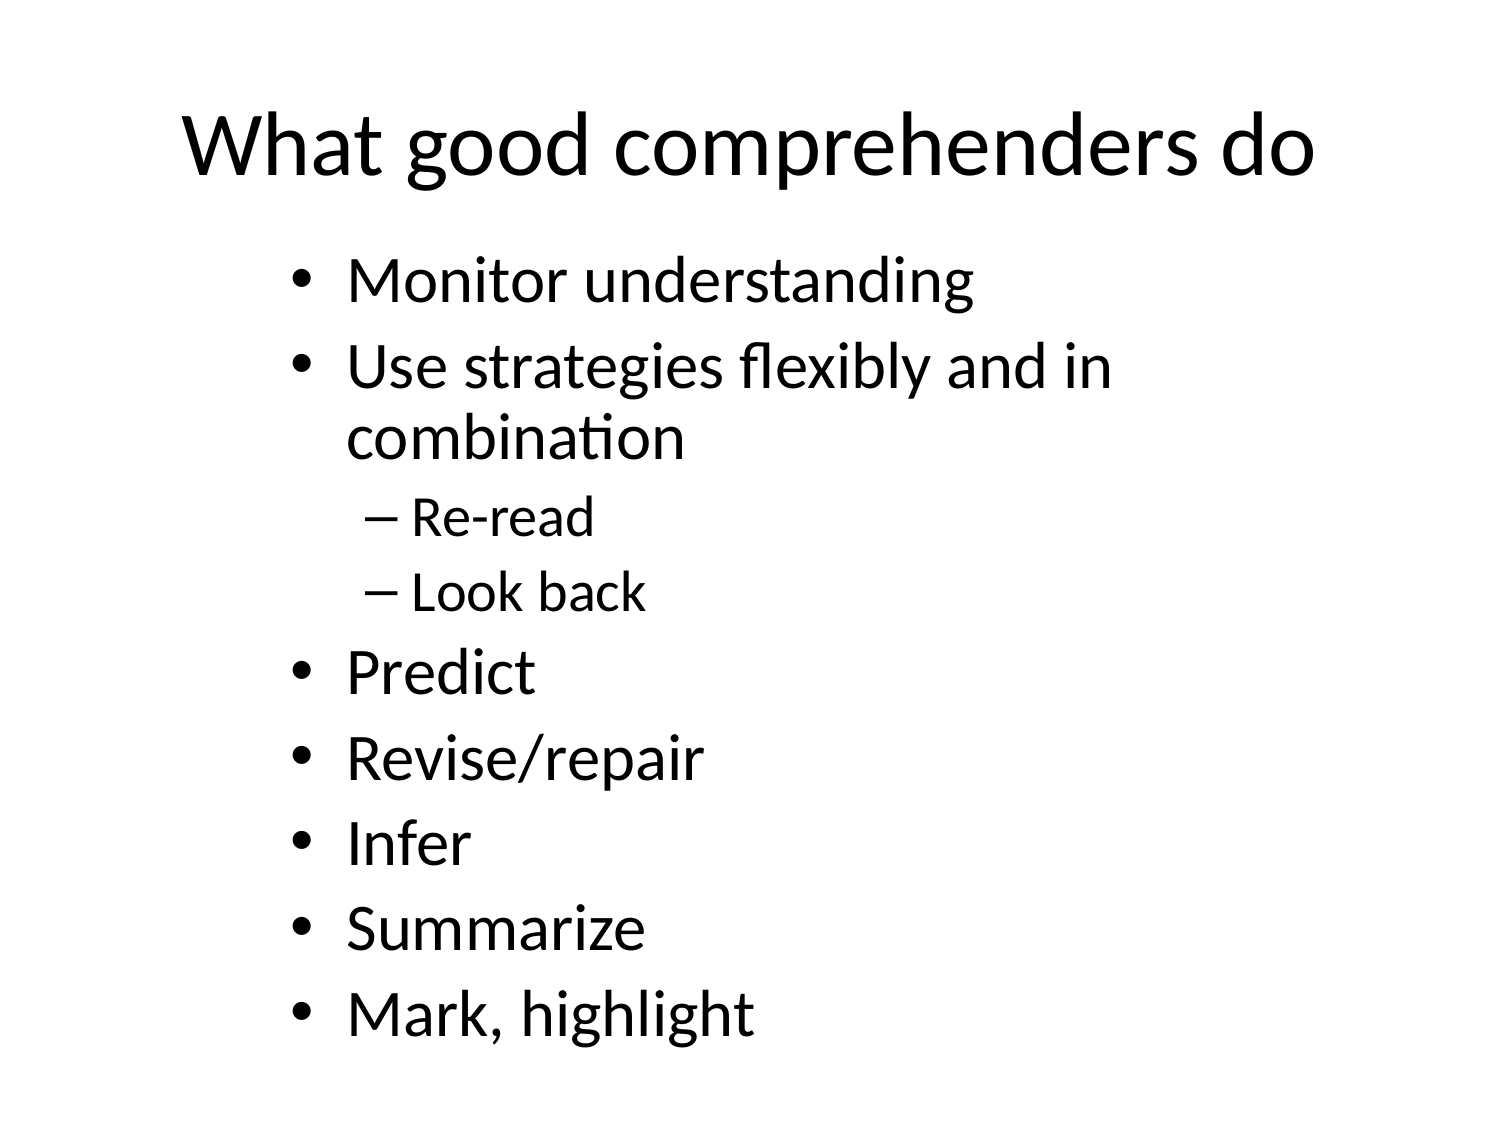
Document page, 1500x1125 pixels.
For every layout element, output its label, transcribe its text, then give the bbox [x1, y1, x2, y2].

title What good comprehenders do [75, 45, 1425, 233]
list Monitor understanding Use strategies flexibly and in combination Re-read Look back Predict Revise/repair Infer Summarize Mark, highlight [275, 237, 1425, 1075]
